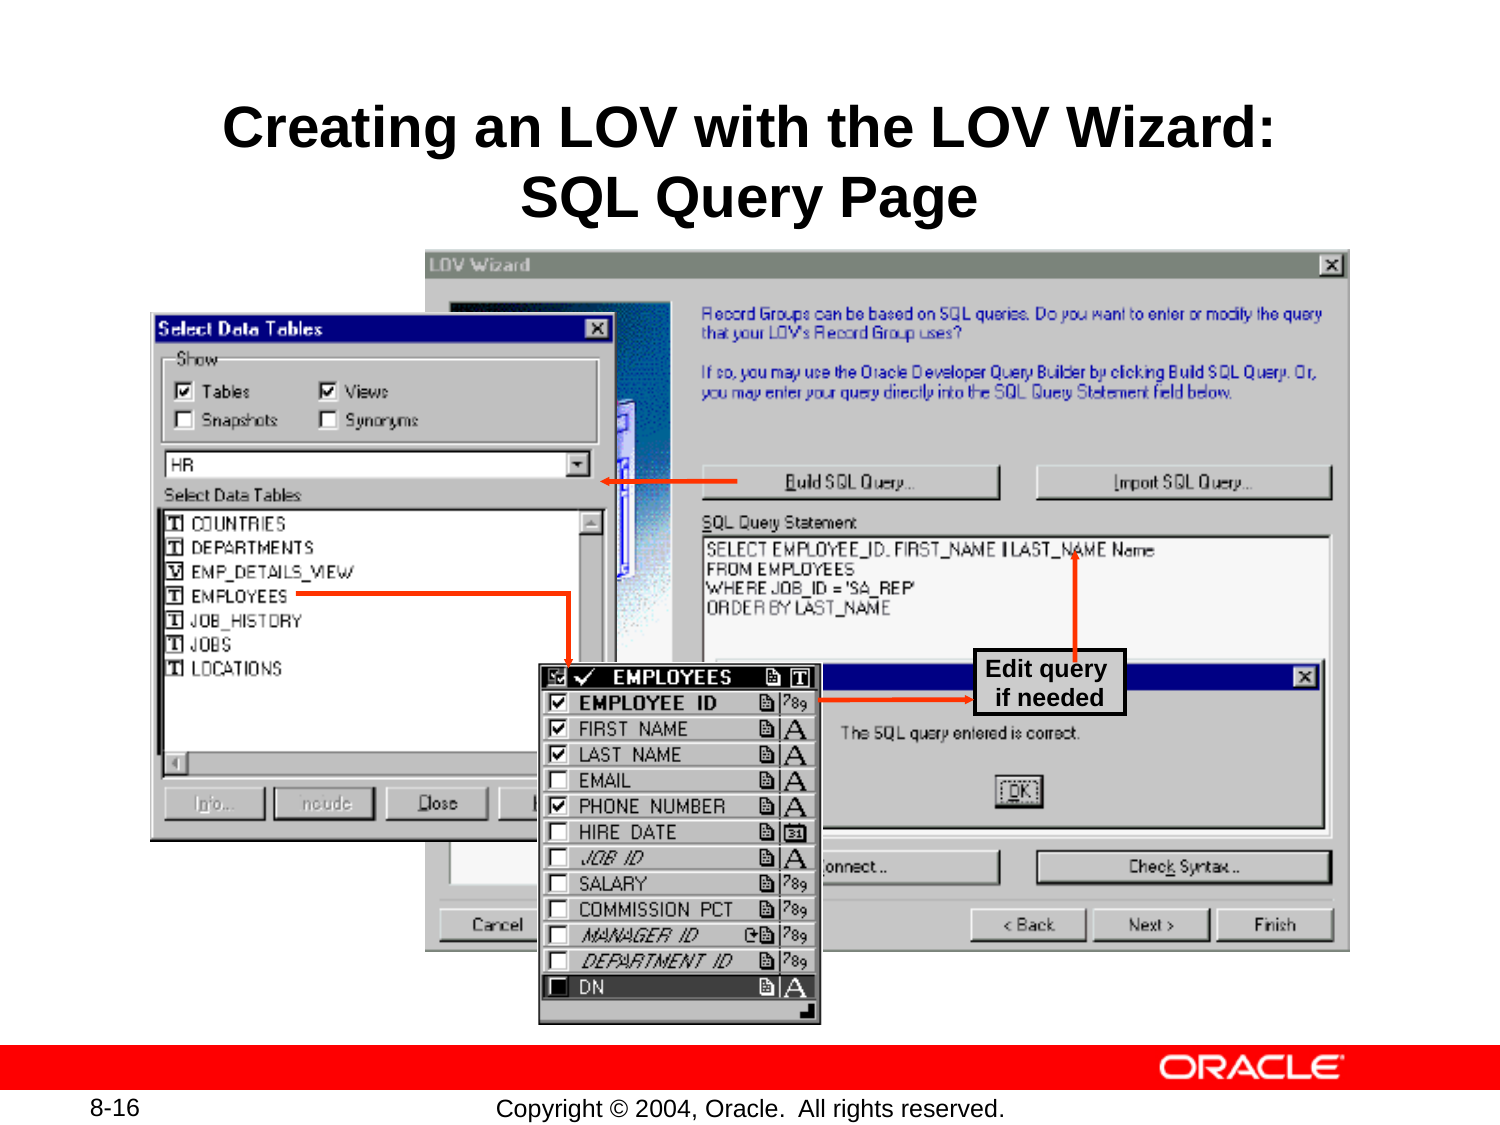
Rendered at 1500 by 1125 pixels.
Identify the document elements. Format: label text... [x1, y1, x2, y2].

title Creating an LOV with the LOV Wizard: SQL Query Page [149, 87, 1351, 232]
picture [149, 249, 1350, 1026]
